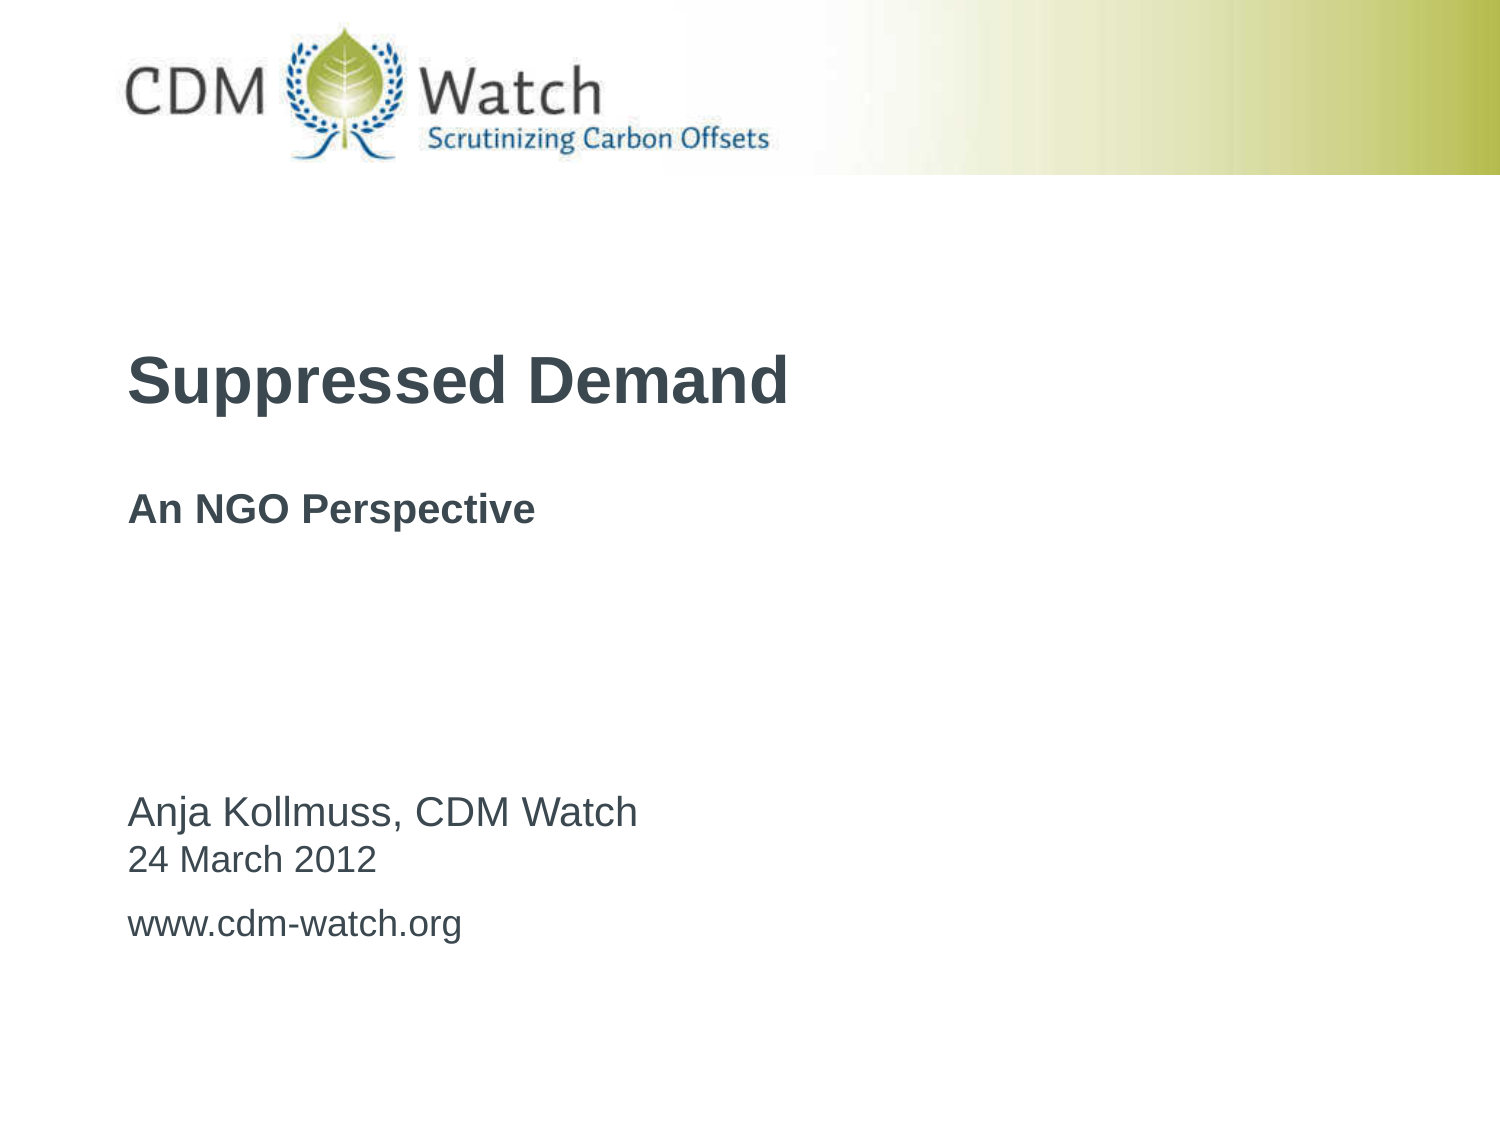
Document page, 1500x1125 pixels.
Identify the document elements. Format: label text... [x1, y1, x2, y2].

picture [0, 0, 1500, 175]
text_box Suppressed Demand An NGO Perspective [112, 329, 1063, 592]
text_box Anja Kollmuss, CDM Watch 24 March 2012 www.cdm-watch.org [112, 777, 1125, 952]
